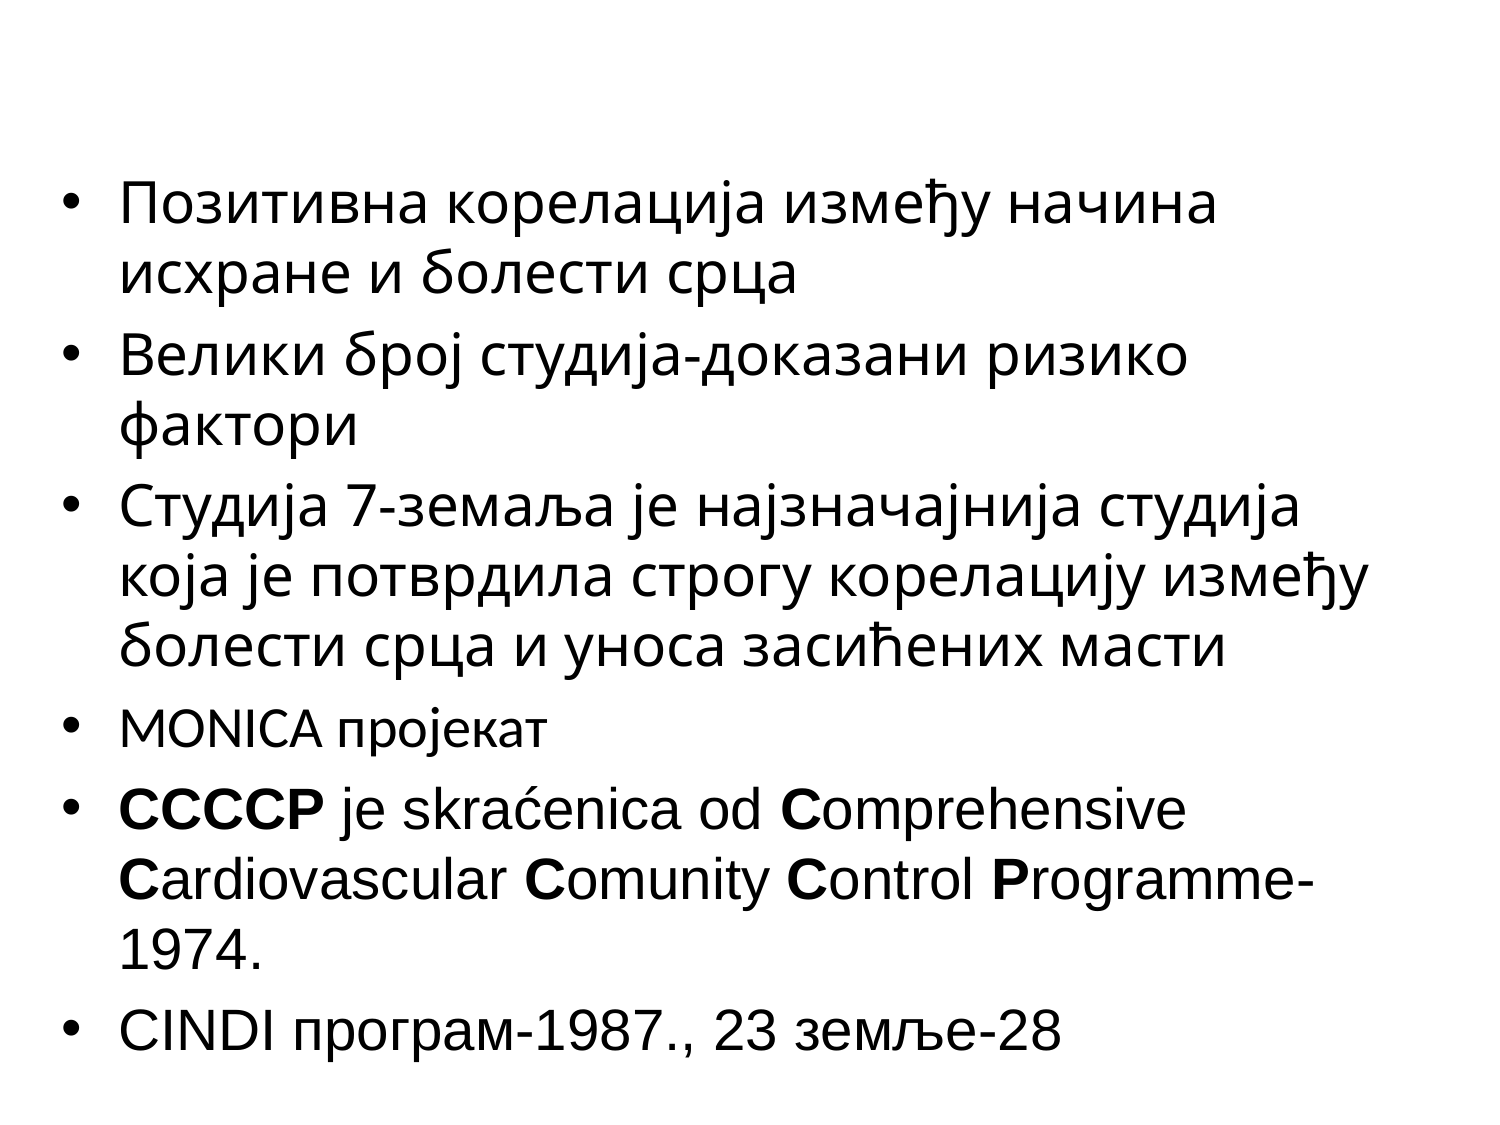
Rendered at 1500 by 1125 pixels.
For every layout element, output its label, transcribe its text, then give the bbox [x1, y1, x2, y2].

list Позитивна корелација између начина исхране и болести срца Велики број студија-доказани ризико фактори Студија 7-земаља је најзначајнија студија која је потврдила строгу корелацију између болести срца и уноса засићених масти MONICA пројекат CCCCP je skraćenica od Comprehensive Cardiovascular Comunity Control Programme-1974. CINDI програм-1987., 23 земље-28 [46, 66, 1418, 1125]
